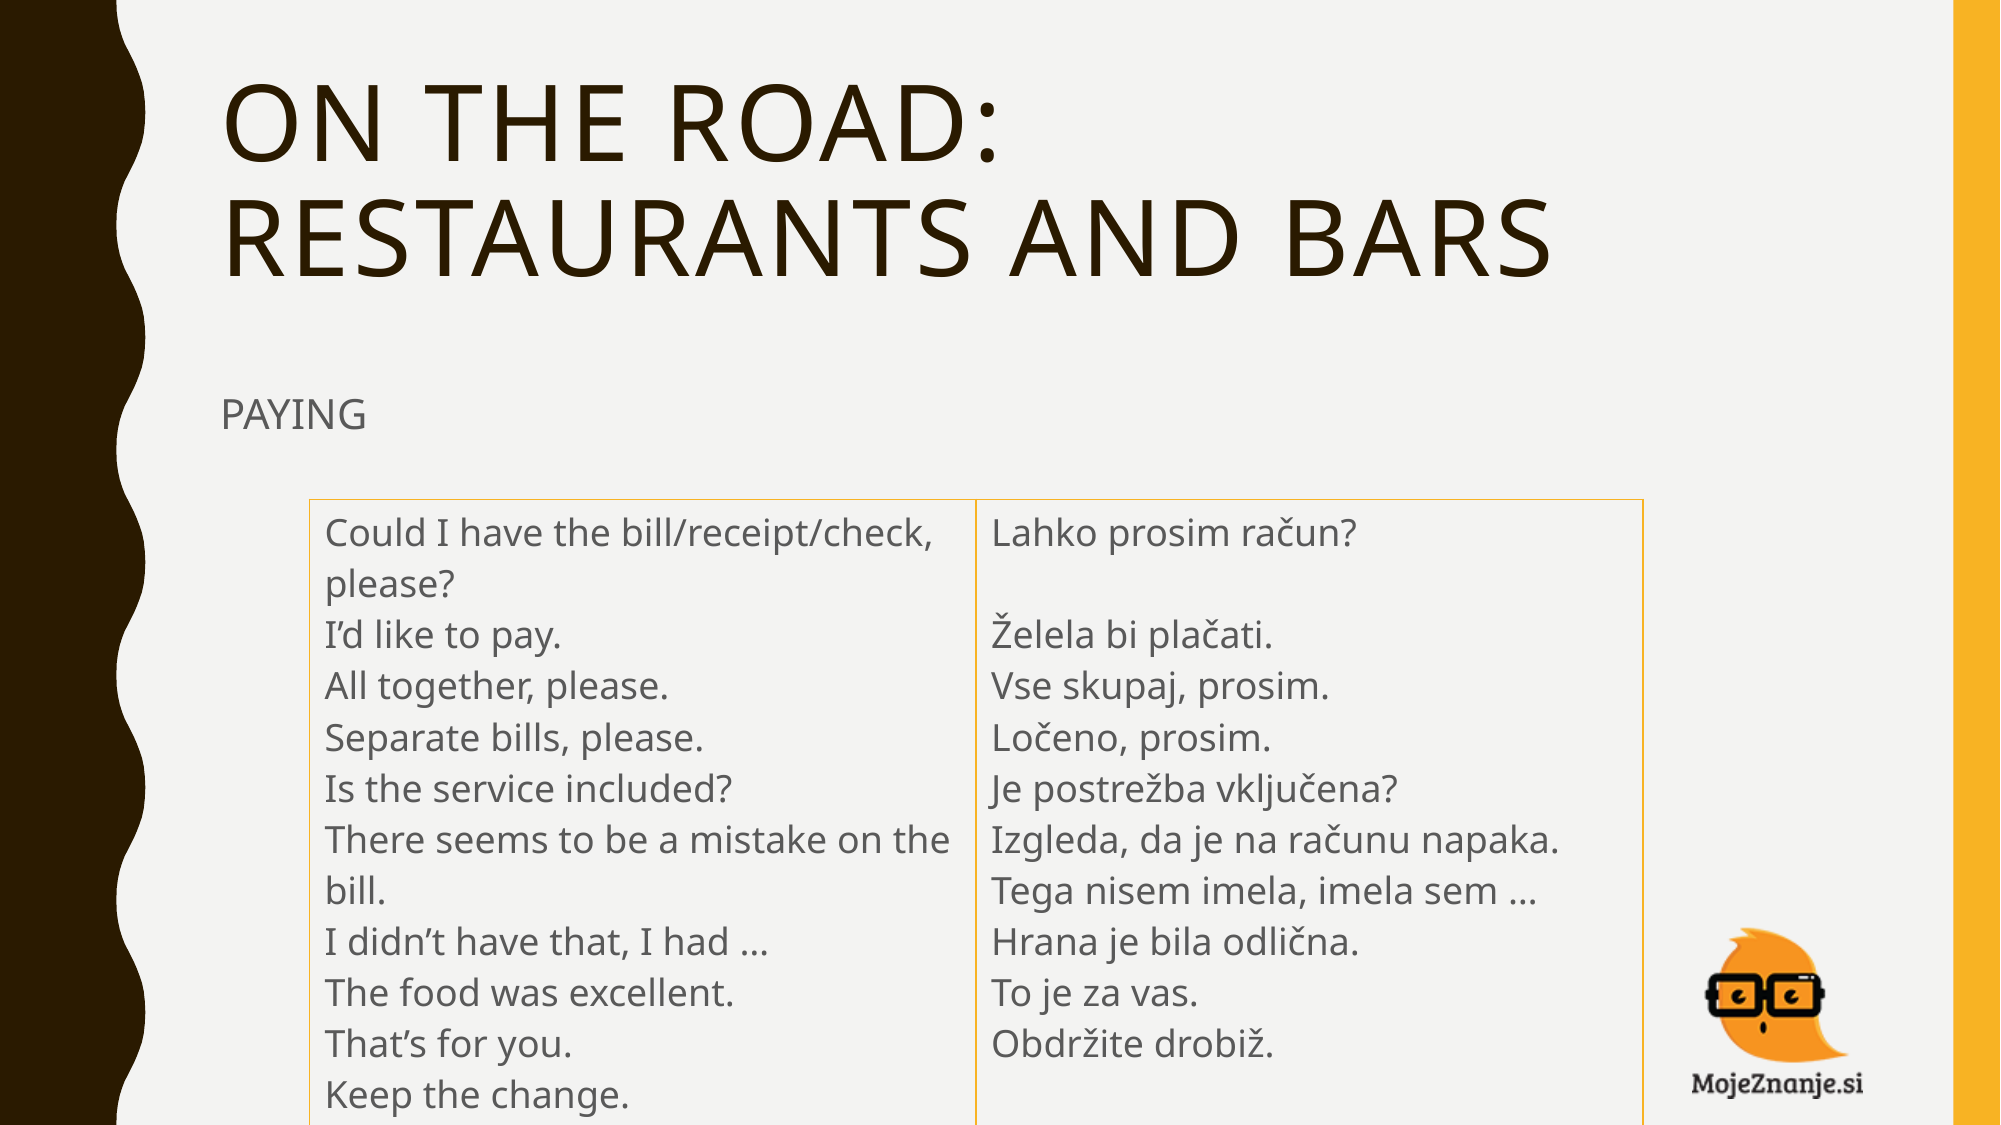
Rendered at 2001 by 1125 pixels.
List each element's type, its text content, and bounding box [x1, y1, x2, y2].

list PAYING [205, 375, 1875, 965]
table_header Lahko prosim račun? Želela bi plačati. Vse skupaj, prosim. Ločeno, prosim. Je postrežba vključena? Izgleda, da je na računu napaka. Tega nisem imela, imela sem … Hrana je bila odlična. To je za vas. Obdržite drobiž. [977, 500, 1642, 1125]
title ON THE ROAD: RESTAURANTS AND BARS [205, 62, 1875, 308]
picture [1692, 965, 1863, 1099]
table_header Could I have the bill/receipt/check, please? I’d like to pay. All together, please. Separate bills, please. Is the service included? There seems to be a mistake on the bill. I didn’t have that, I had … The food was excellent. That’s for you. Keep the change. [310, 500, 975, 1125]
